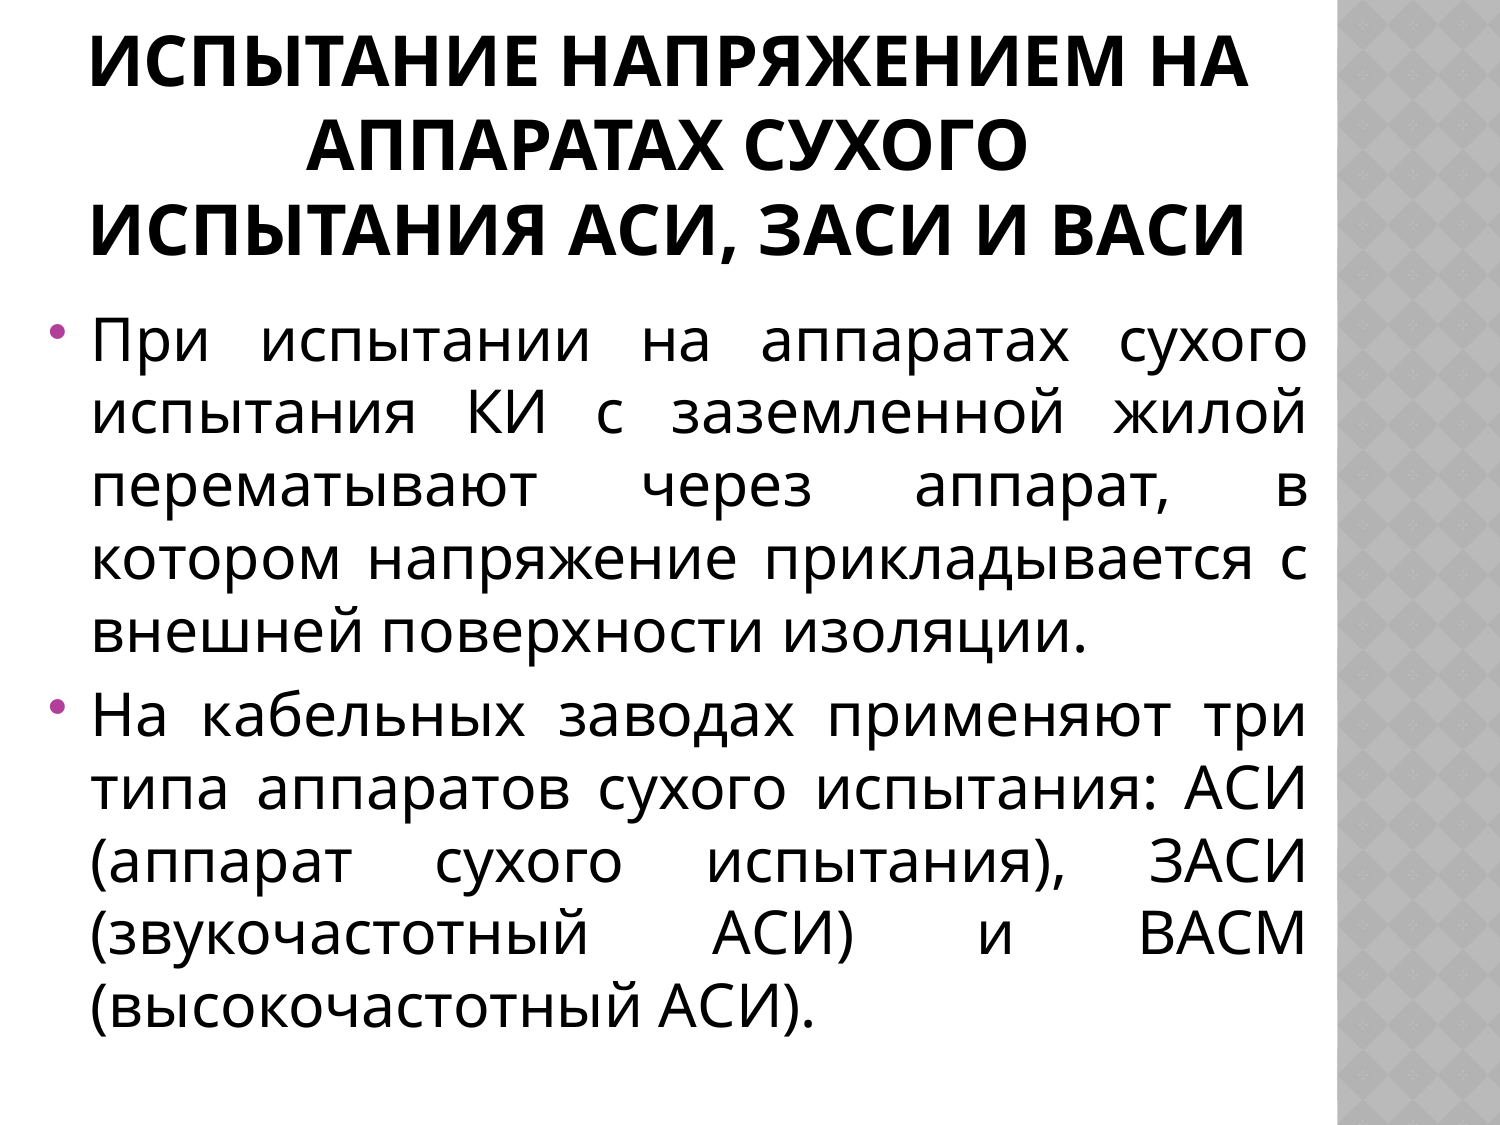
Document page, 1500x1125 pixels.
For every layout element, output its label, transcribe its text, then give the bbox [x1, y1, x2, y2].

list При испытании на аппаратах сухого испытания КИ с заземленной жилой перематывают через аппарат, в котором напряжение прикладывается с внешней поверхности изоляции. На кабельных заводах применяют три типа аппаратов сухого испытания: АСИ (аппарат сухого испытания), ЗАСИ (звукочастотный АСИ) и ВАСМ (высокочастотный АСИ). [35, 292, 1325, 1059]
title Испытание напряжением на аппаратах сухого испытания АСИ, ЗАСИ и ВАСИ [75, 0, 1263, 270]
